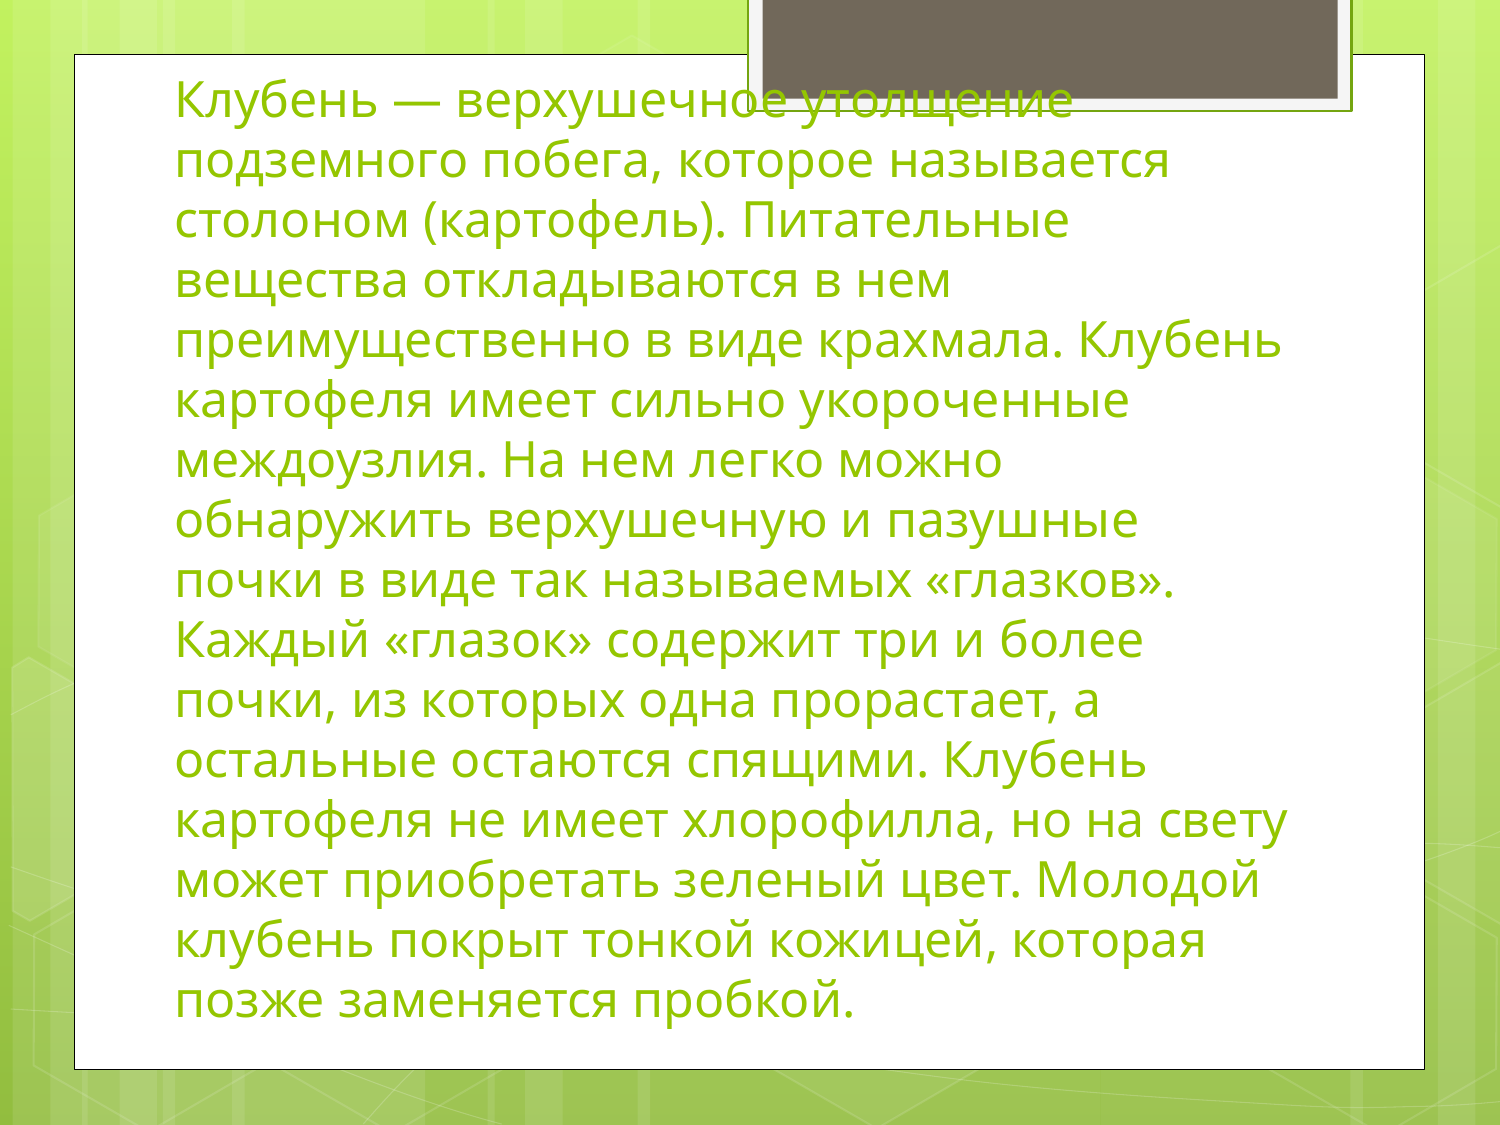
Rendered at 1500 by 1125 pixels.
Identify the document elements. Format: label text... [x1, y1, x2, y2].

title Клубень — верхушечное утолщение подземного побега, которое называется столоном (картофель). Питательные вещества откладываются в нем преимущественно в виде крахмала. Клубень картофеля имеет сильно укороченные междоузлия. На нем легко можно обнаружить верхушечную и пазушные почки в виде так называемых «глазков». Каждый «глазок» содержит три и более почки, из которых одна прорастает, а остальные остаются спящими. Клубень картофеля не имеет хлорофилла, но на свету может приобретать зеленый цвет. Молодой клубень покрыт тонкой кожицей, которая позже заменяется пробкой. [159, 149, 1312, 1035]
